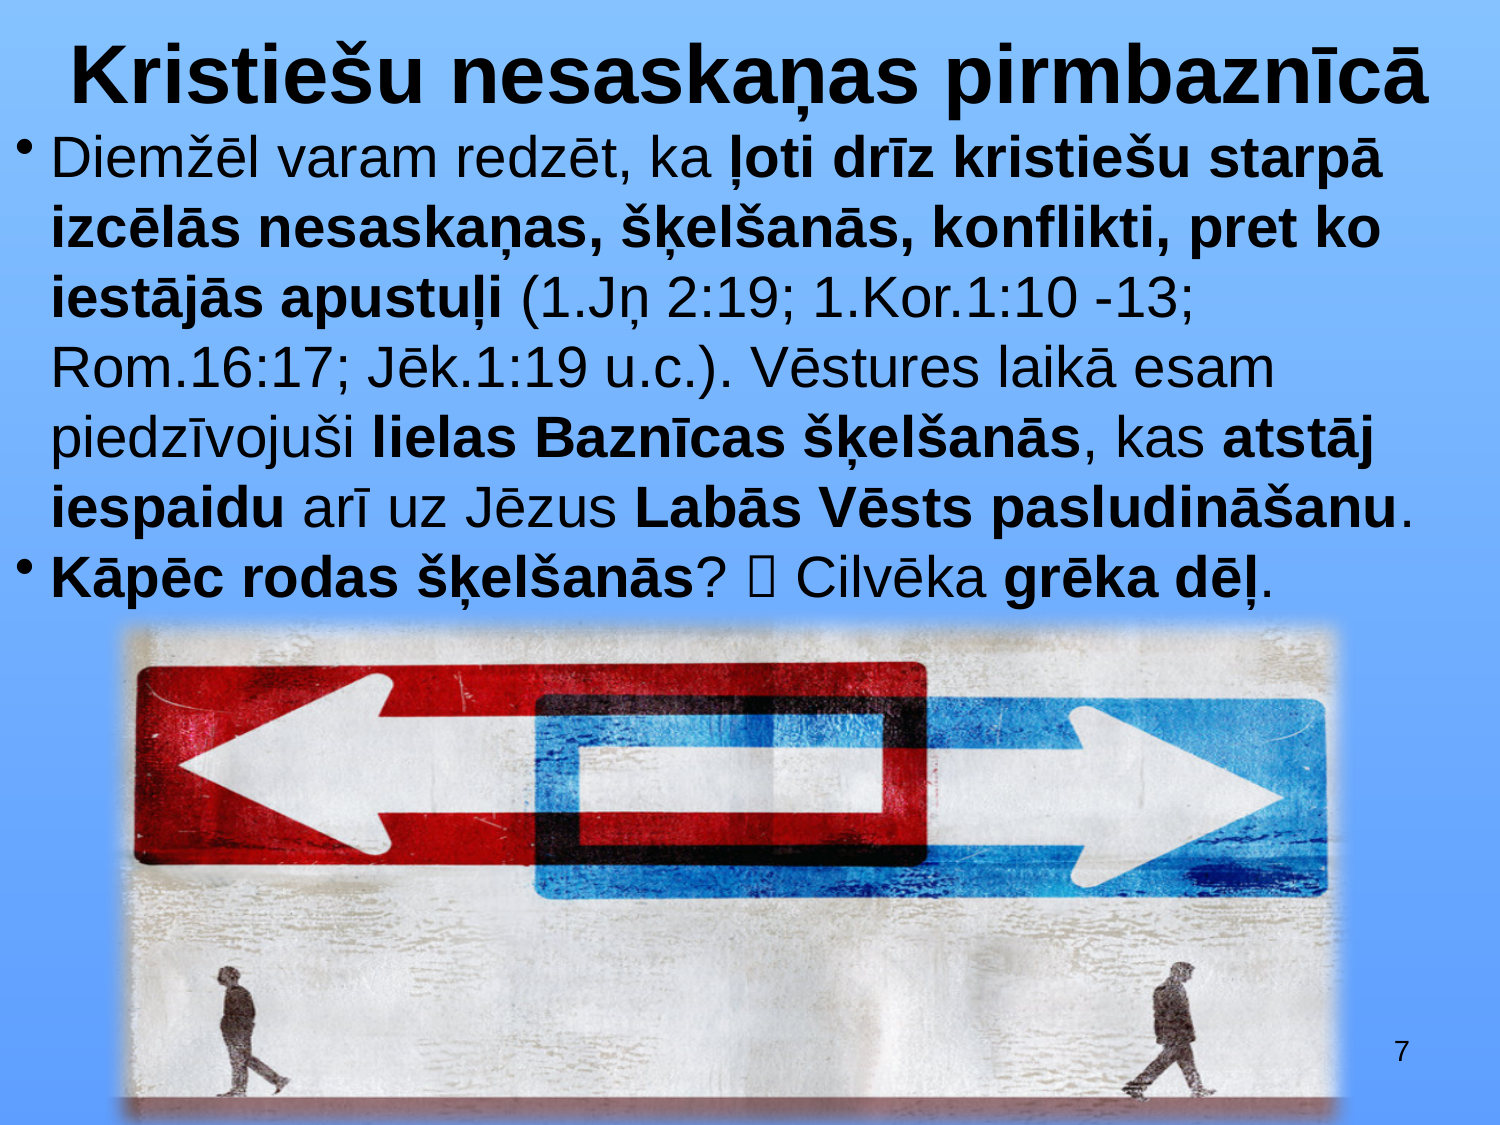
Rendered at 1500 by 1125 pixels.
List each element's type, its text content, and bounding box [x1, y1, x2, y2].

text_box Diemžēl varam redzēt, ka ļoti drīz kristiešu starpā izcēlās nesaskaņas, šķelšanās, konflikti, pret ko iestājās apustuļi (1.Jņ 2:19; 1.Kor.1:10 -13; Rom.16:17; Jēk.1:19 u.c.). Vēstures laikā esam piedzīvojuši lielas Baznīcas šķelšanās, kas atstāj iespaidu arī uz Jēzus Labās Vēsts pasludināšanu. Kāpēc rodas šķelšanās?  Cilvēka grēka dēļ. [0, 111, 1500, 617]
picture [105, 609, 1356, 1125]
slide_number 7 [1361, 1024, 1426, 1103]
title Kristiešu nesaskaņas pirmbaznīcā [0, 0, 1500, 111]
